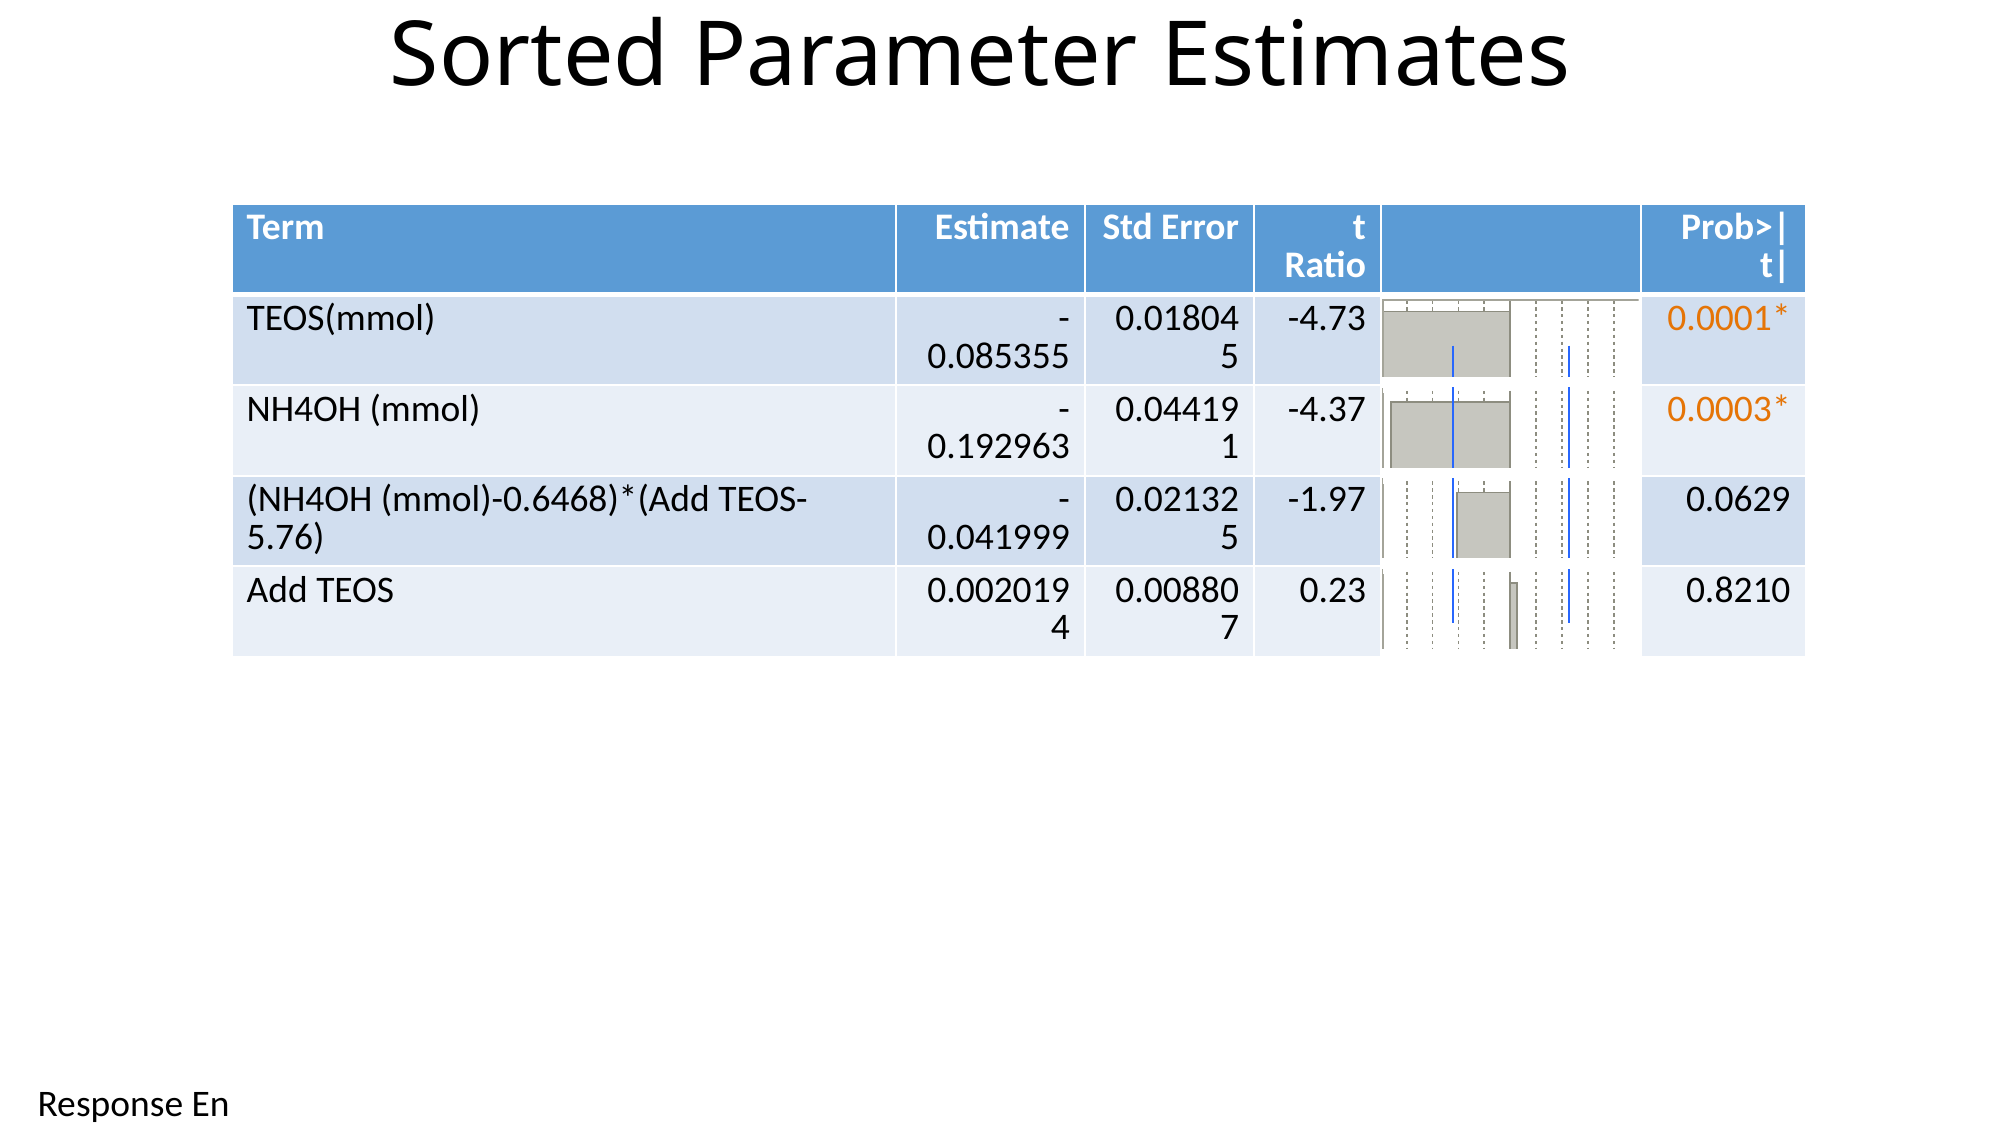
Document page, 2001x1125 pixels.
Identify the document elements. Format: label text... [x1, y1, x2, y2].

table_cell 0.044191 [1086, 386, 1253, 475]
table_cell 0.008807 [1086, 567, 1253, 656]
table_cell [1382, 386, 1640, 475]
table_cell -4.37 [1255, 386, 1380, 475]
table_cell 0.0020194 [897, 567, 1084, 656]
table_header t Ratio [1255, 205, 1380, 292]
table_cell -1.97 [1255, 477, 1380, 565]
table_cell [1382, 297, 1640, 384]
table_header Prob>|t| [1642, 205, 1805, 292]
table_cell Add TEOS [233, 567, 895, 656]
table_cell (NH4OH (mmol)-0.6468)*(Add TEOS-5.76) [233, 477, 895, 565]
table_cell -0.041999 [897, 477, 1084, 565]
table_cell 0.021325 [1086, 477, 1253, 565]
table_cell 0.8210 [1642, 567, 1805, 656]
table_cell TEOS(mmol) [233, 297, 895, 384]
table_cell [1382, 567, 1640, 656]
title Sorted Parameter Estimates [0, 0, 1963, 113]
table_cell 0.0003* [1642, 386, 1805, 475]
table_header Std Error [1086, 205, 1253, 292]
table_cell -0.192963 [897, 386, 1084, 475]
table_cell 0.0001* [1642, 297, 1805, 384]
table_cell 0.0629 [1642, 477, 1805, 565]
table_cell 0.018045 [1086, 297, 1253, 384]
table_header Term [233, 205, 895, 292]
table_cell [1382, 477, 1640, 565]
table_cell -4.73 [1255, 297, 1380, 384]
table_cell -0.085355 [897, 297, 1084, 384]
table_cell 0.23 [1255, 567, 1380, 656]
text_box Response En [37, 1079, 231, 1125]
table_header Estimate [897, 205, 1084, 292]
table_header [1382, 205, 1640, 292]
table_cell NH4OH (mmol) [233, 386, 895, 475]
